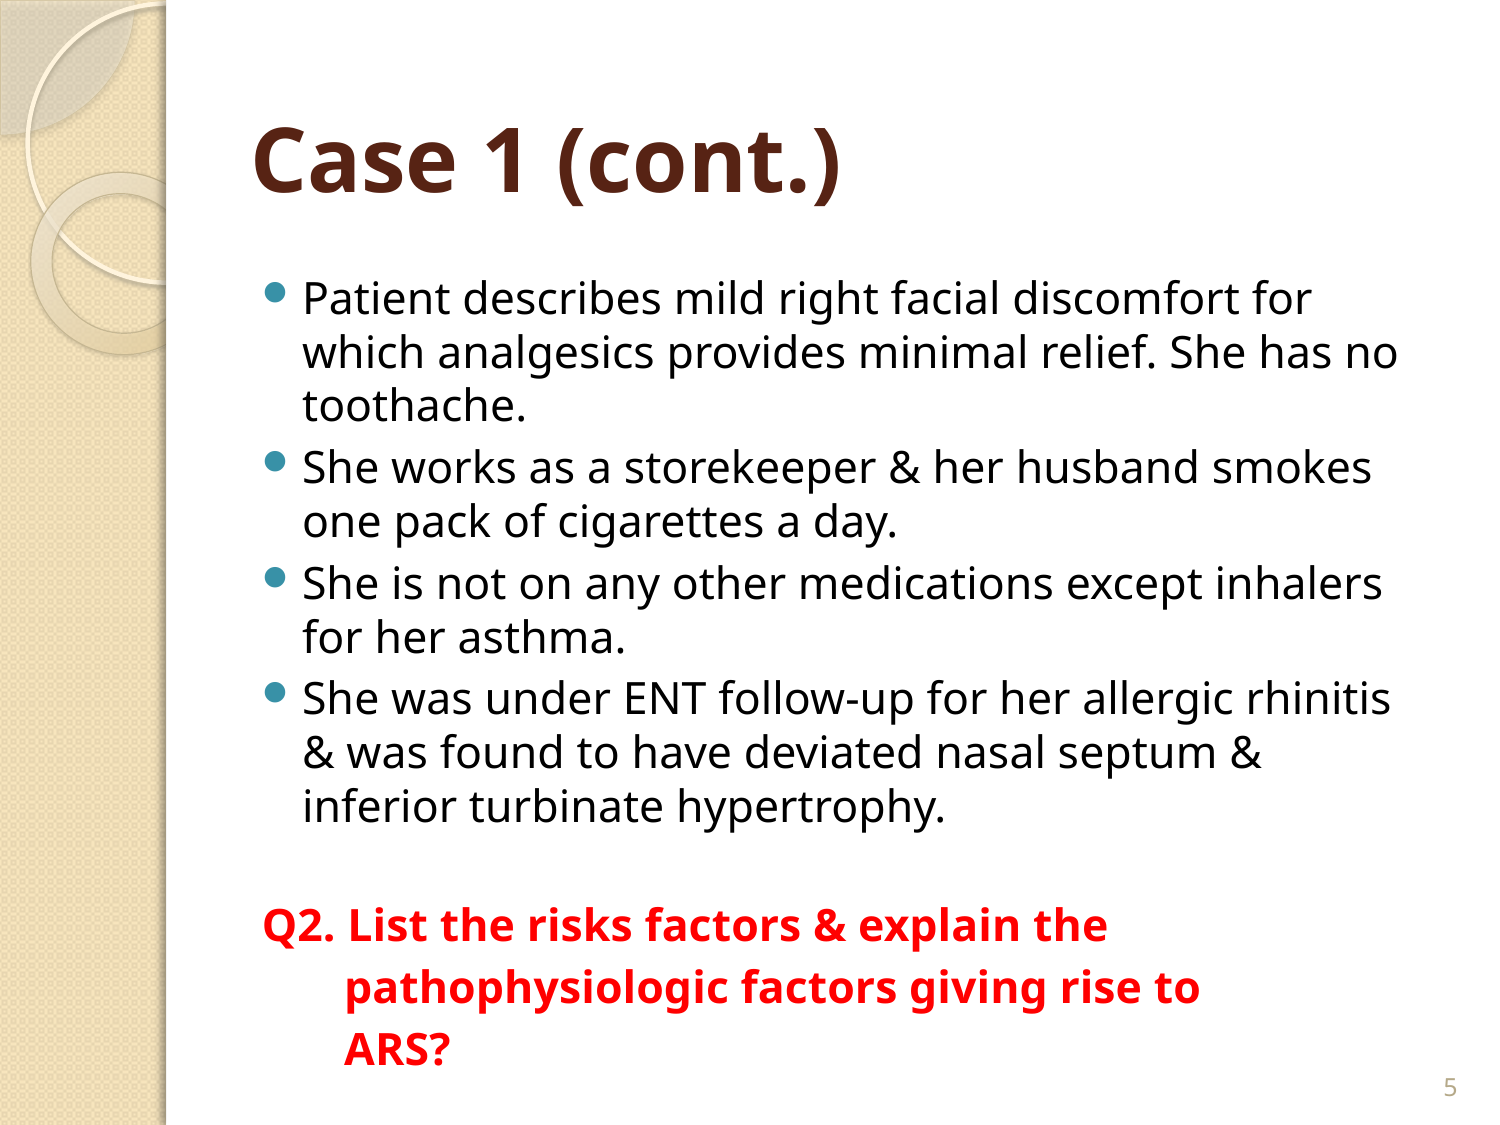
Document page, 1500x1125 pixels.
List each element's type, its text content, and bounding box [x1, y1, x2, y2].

title Case 1 (cont.) [235, 62, 1466, 250]
slide_number 5 [1413, 1034, 1488, 1113]
list Patient describes mild right facial discomfort for which analgesics provides minimal relief. She has no toothache. She works as a storekeeper & her husband smokes one pack of cigarettes a day. She is not on any other medications except inhalers for her asthma. She was under ENT follow-up for her allergic rhinitis & was found to have deviated nasal septum & inferior turbinate hypertrophy. Q2. List the risks factors & explain the pathophysiologic factors giving rise to ARS? [235, 262, 1438, 1088]
